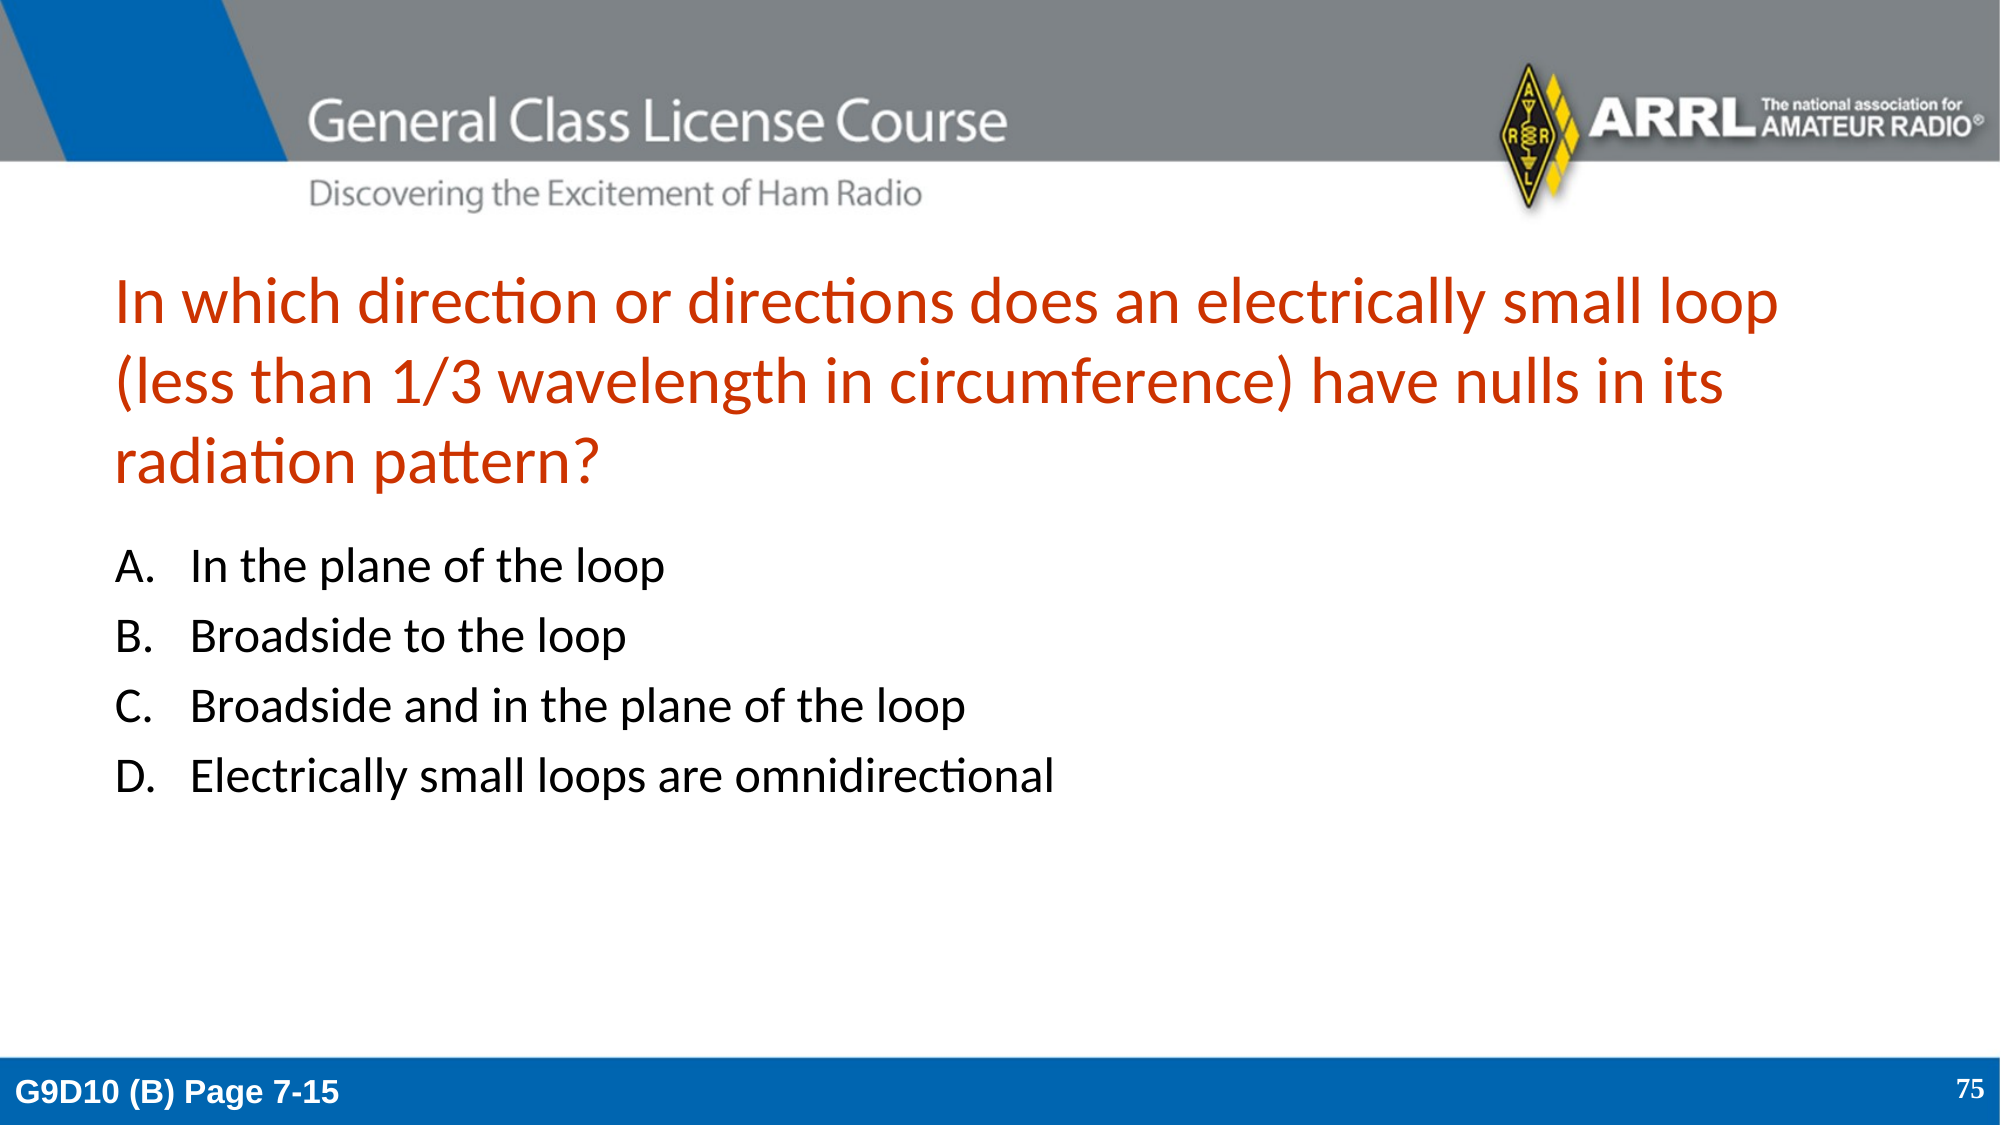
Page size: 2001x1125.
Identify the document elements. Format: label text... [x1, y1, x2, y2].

title In which direction or directions does an electrically small loop (less than 1/3 wavelength in circumference) have nulls in its radiation pattern? [99, 249, 1900, 468]
picture [0, 0, 2001, 1125]
list In the plane of the loop Broadside to the loop Broadside and in the plane of the loop Electrically small loops are omnidirectional [99, 525, 1900, 1005]
text_box G9D10 (B) Page 7-15 [0, 1062, 1313, 1118]
text_box 75 [1875, 1062, 2000, 1113]
